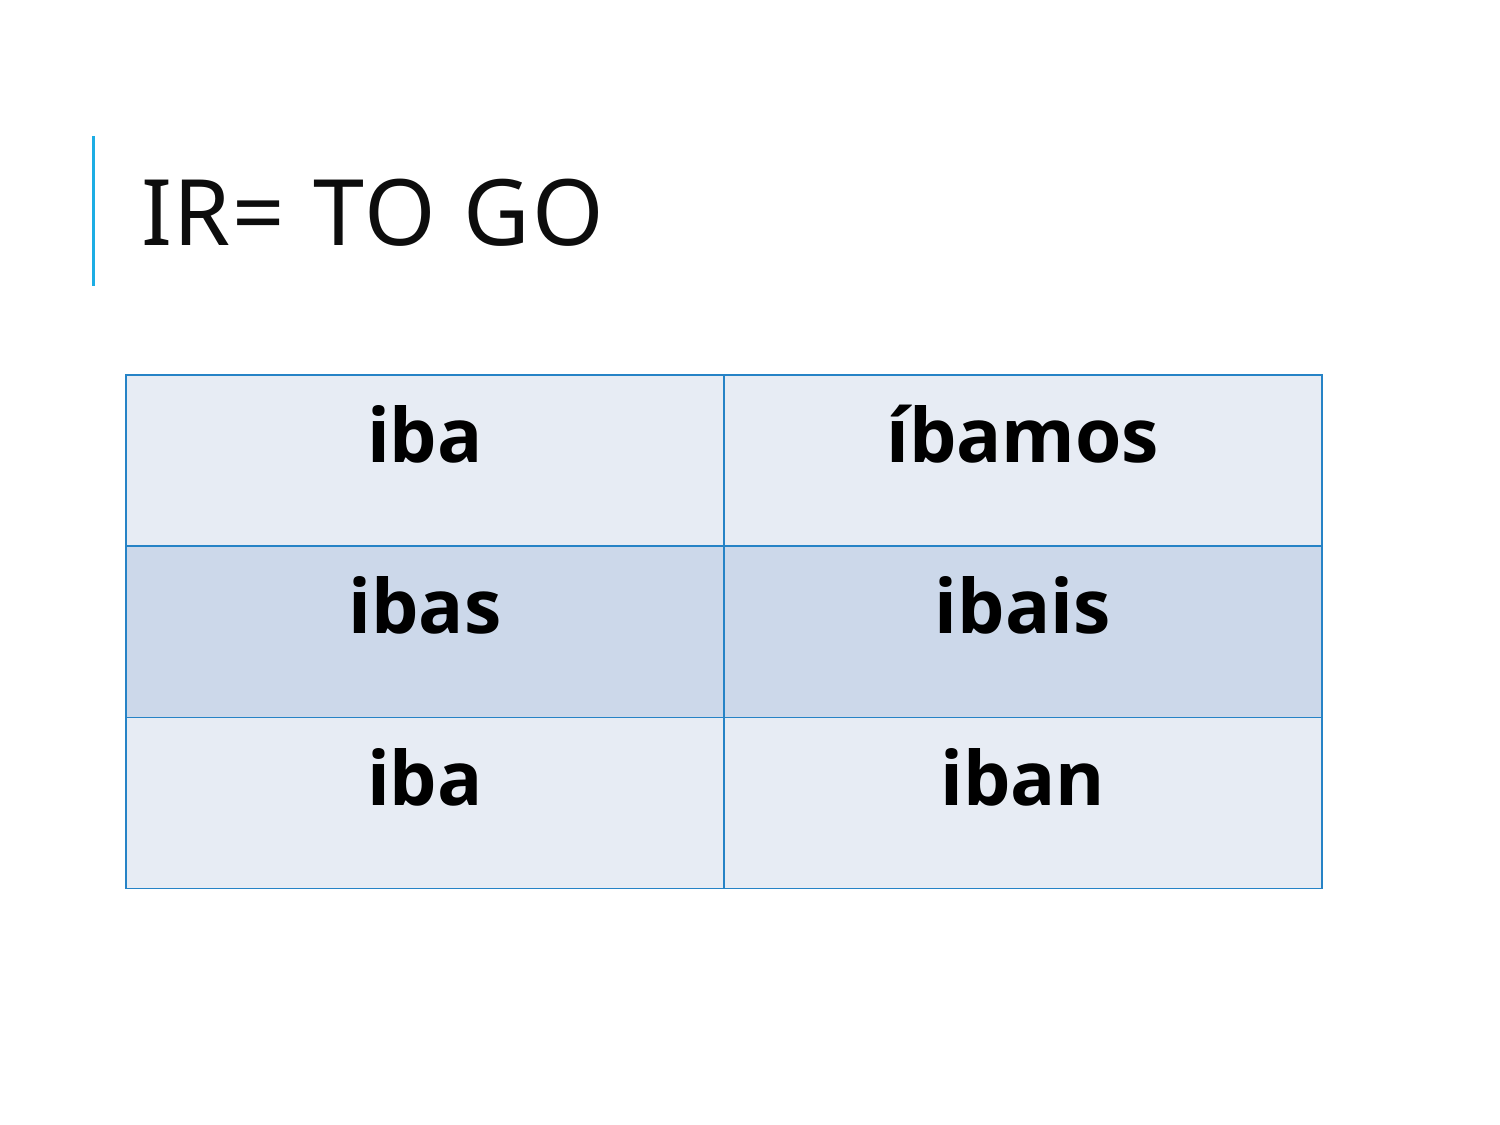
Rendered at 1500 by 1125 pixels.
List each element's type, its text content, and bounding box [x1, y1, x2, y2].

title Ir= to go [126, 96, 1322, 342]
table_cell iban [725, 718, 1321, 888]
table_header íbamos [725, 376, 1321, 545]
table_cell ibais [725, 547, 1321, 717]
table_cell iba [127, 718, 723, 888]
table_header iba [127, 376, 723, 545]
table_cell ibas [127, 547, 723, 717]
